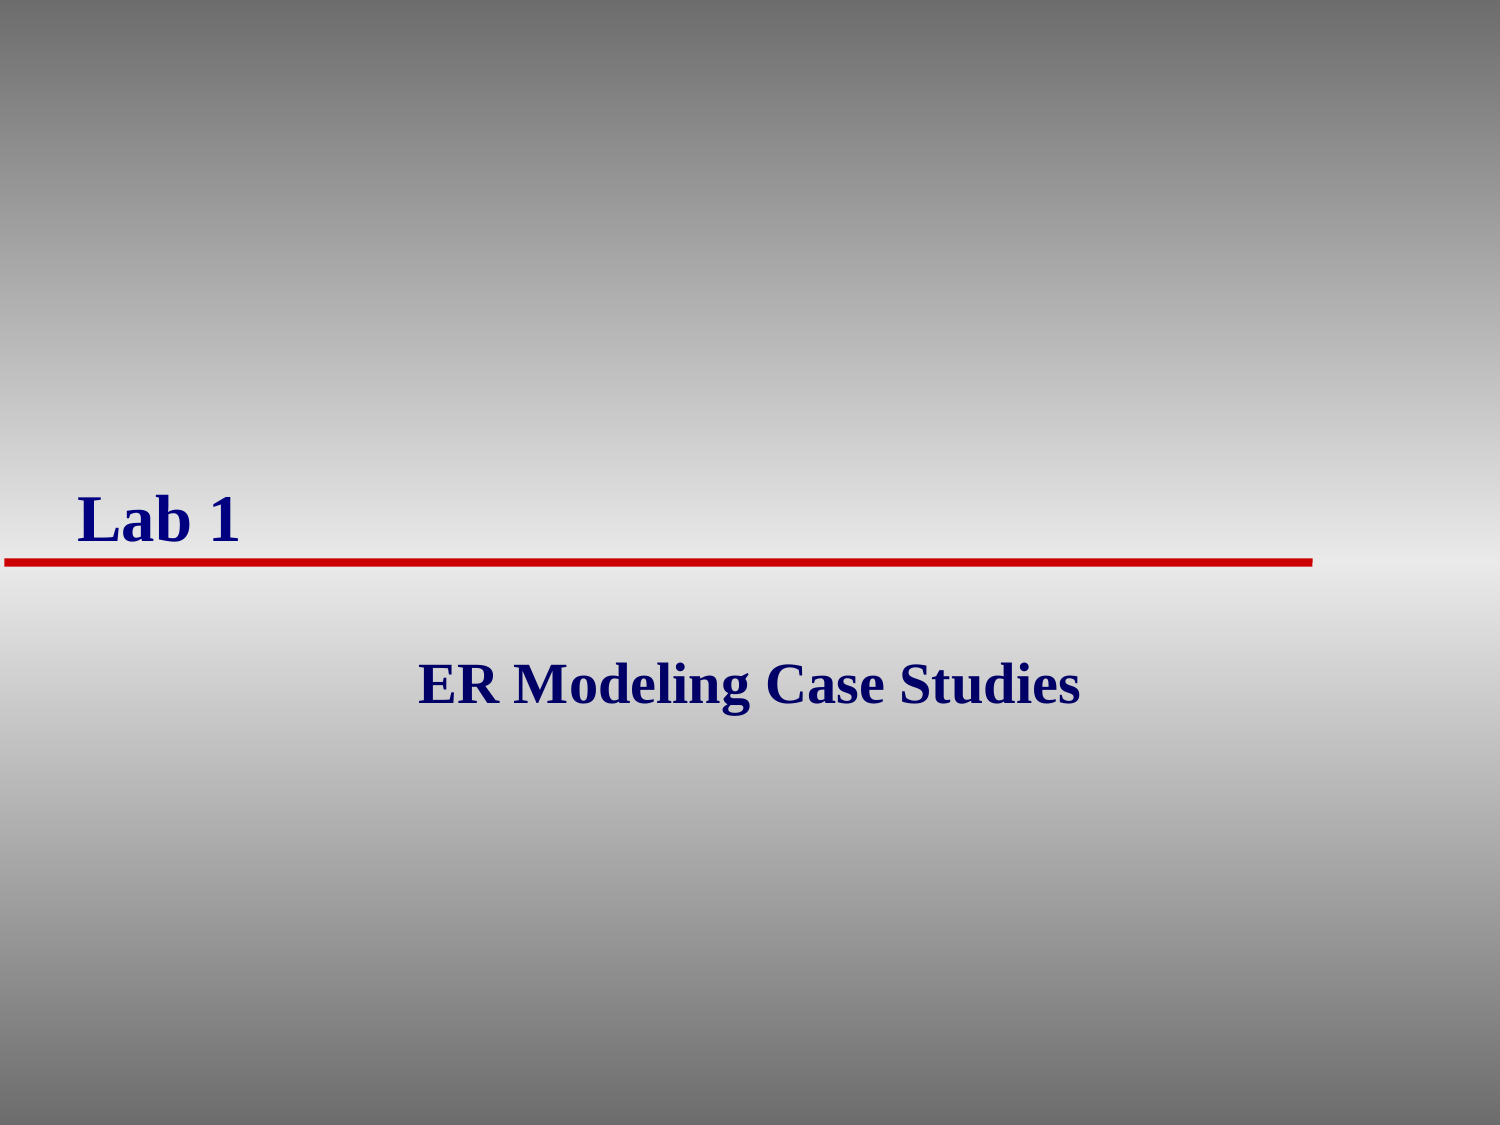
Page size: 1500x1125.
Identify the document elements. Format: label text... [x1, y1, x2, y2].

subtitle ER Modeling Case Studies [224, 637, 1276, 926]
title Lab 1 [62, 374, 1338, 563]
